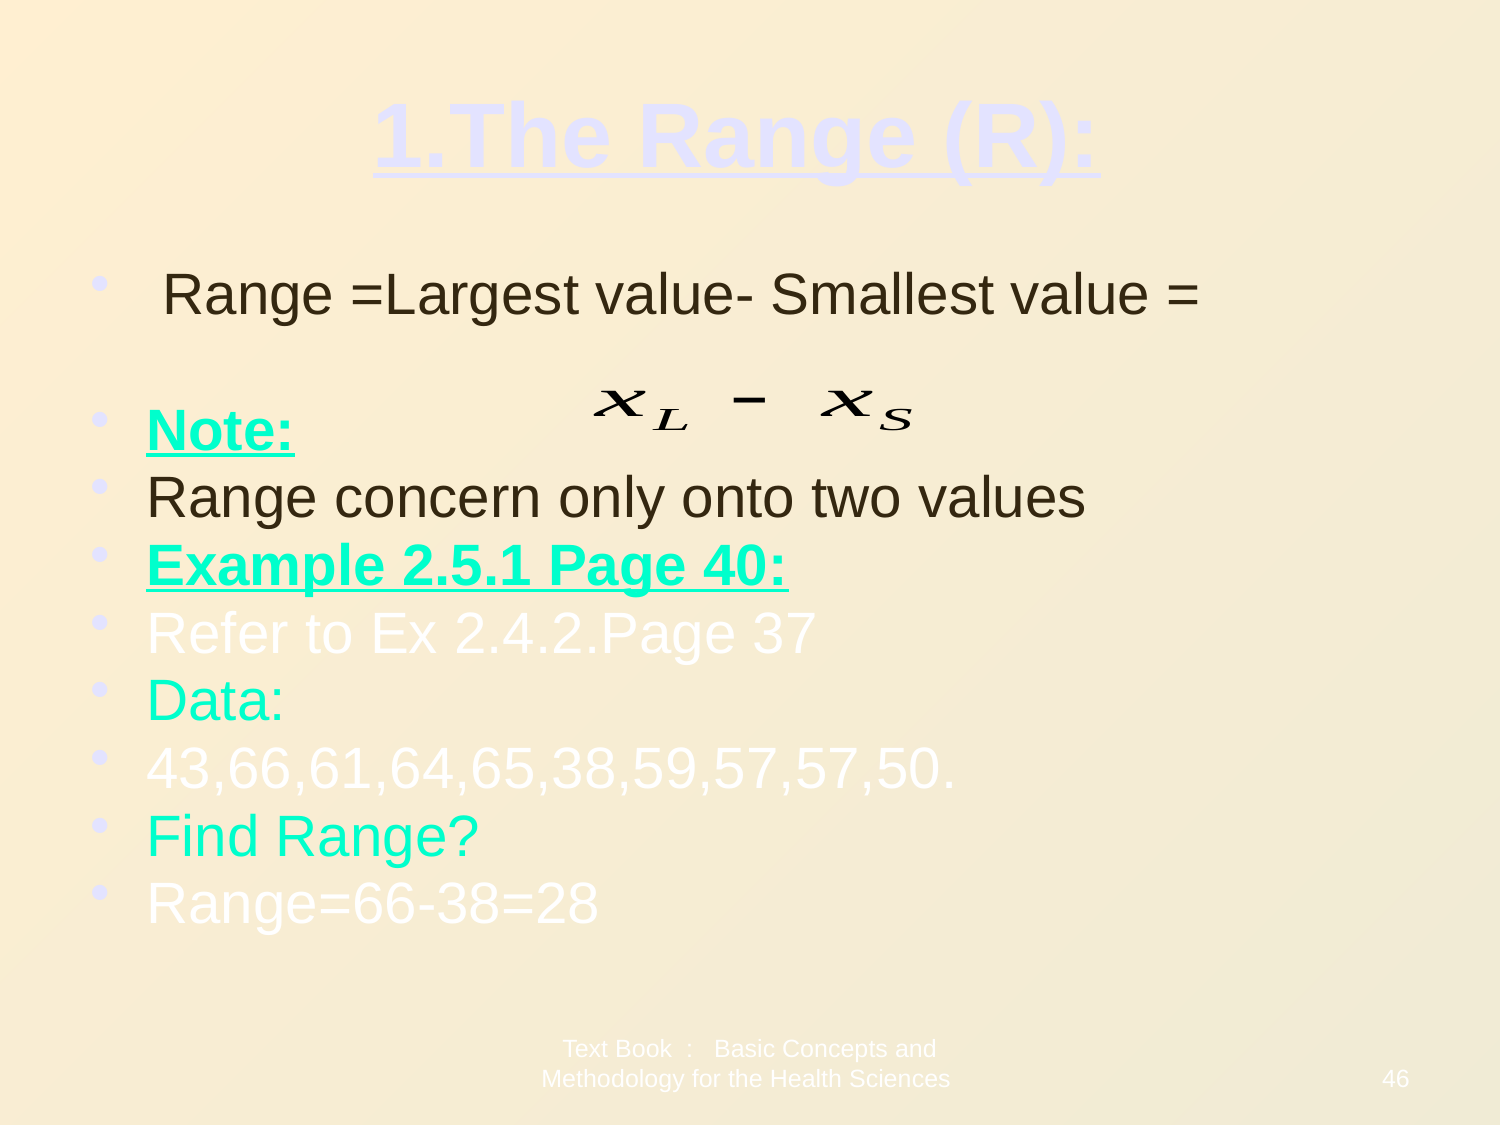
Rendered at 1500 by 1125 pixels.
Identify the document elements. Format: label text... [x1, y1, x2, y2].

title 1.The Range (R): [74, 38, 1426, 226]
slide_number 46 [1074, 1024, 1426, 1101]
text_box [572, 361, 940, 445]
footer Text Book : Basic Concepts and Methodology for the Health Sciences [512, 1024, 988, 1101]
list Range =Largest value- Smallest value = Note: Range concern only onto two values Example 2.5.1 Page 40: Refer to Ex 2.4.2.Page 37 Data: 43,66,61,64,65,38,59,57,57,50. Find Range? Range=66-38=28 [74, 262, 1426, 1001]
